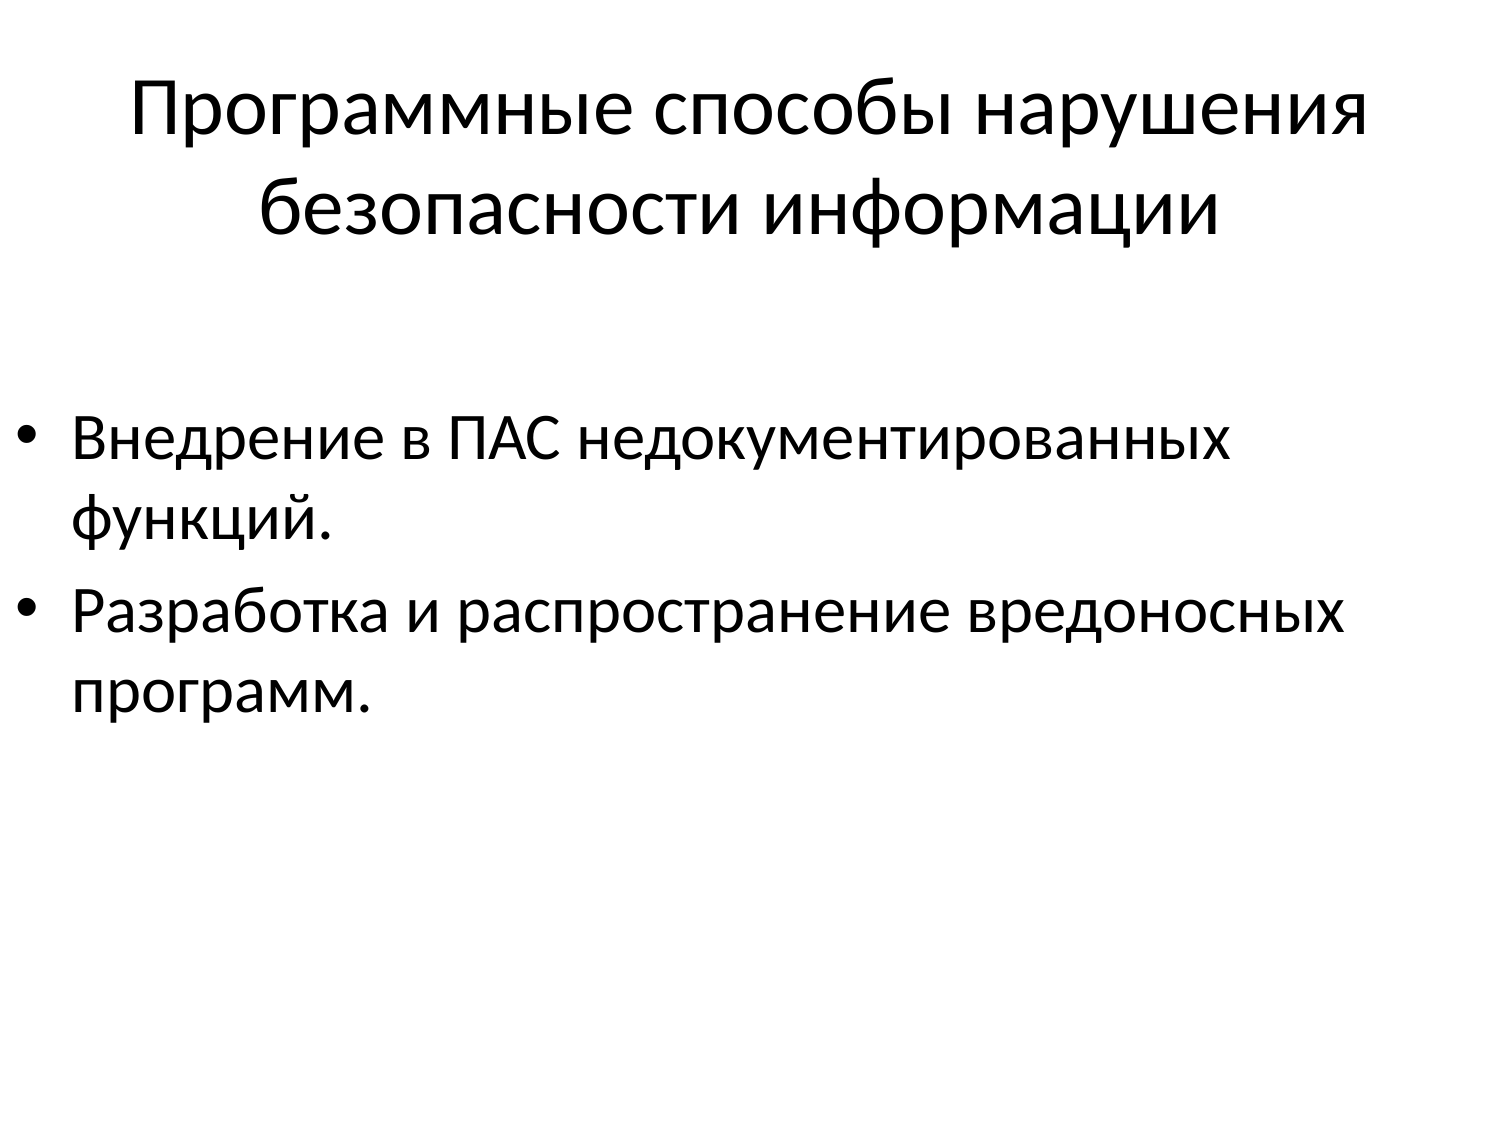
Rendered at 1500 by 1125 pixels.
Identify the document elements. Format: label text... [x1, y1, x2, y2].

title Программные способы нарушения безопасности информации [0, 0, 1500, 303]
list Внедрение в ПАС недокументированных функций. Разработка и распространение вредоносных программ. [0, 385, 1500, 1125]
